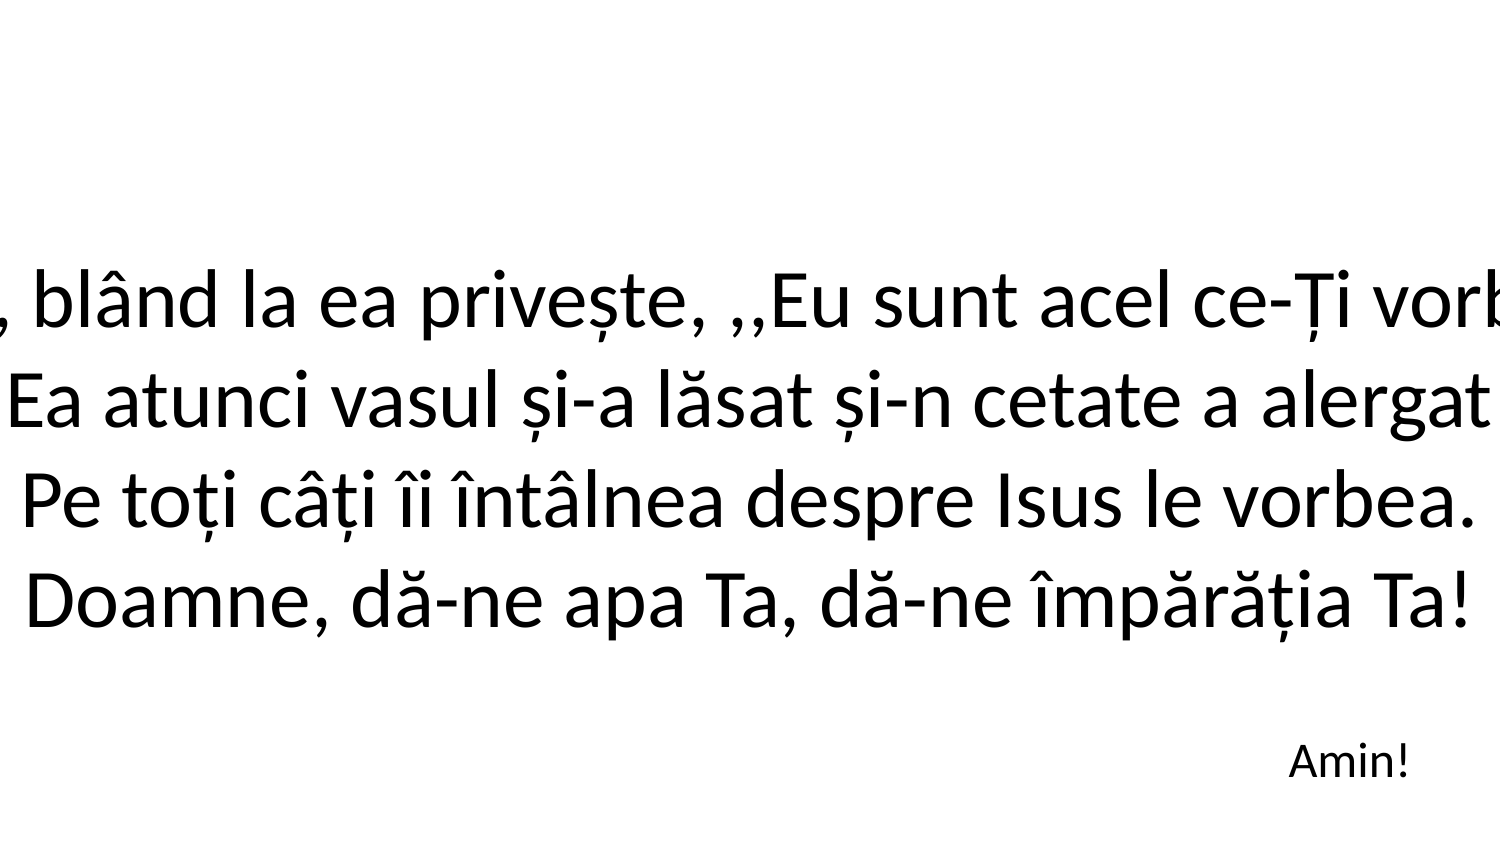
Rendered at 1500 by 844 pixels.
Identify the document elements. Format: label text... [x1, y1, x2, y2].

text_box Amin! [1273, 674, 1427, 795]
text_box 7. Isus, blând la ea privește, ,,Eu sunt acel ce-Ți vorbește,” Ea atunci vasul și-a lăsat și-n cetate a alergat Pe toți câți îi întâlnea despre Isus le vorbea. Doamne, dă-ne apa Ta, dă-ne împărăția Ta! [0, 192, 1500, 652]
